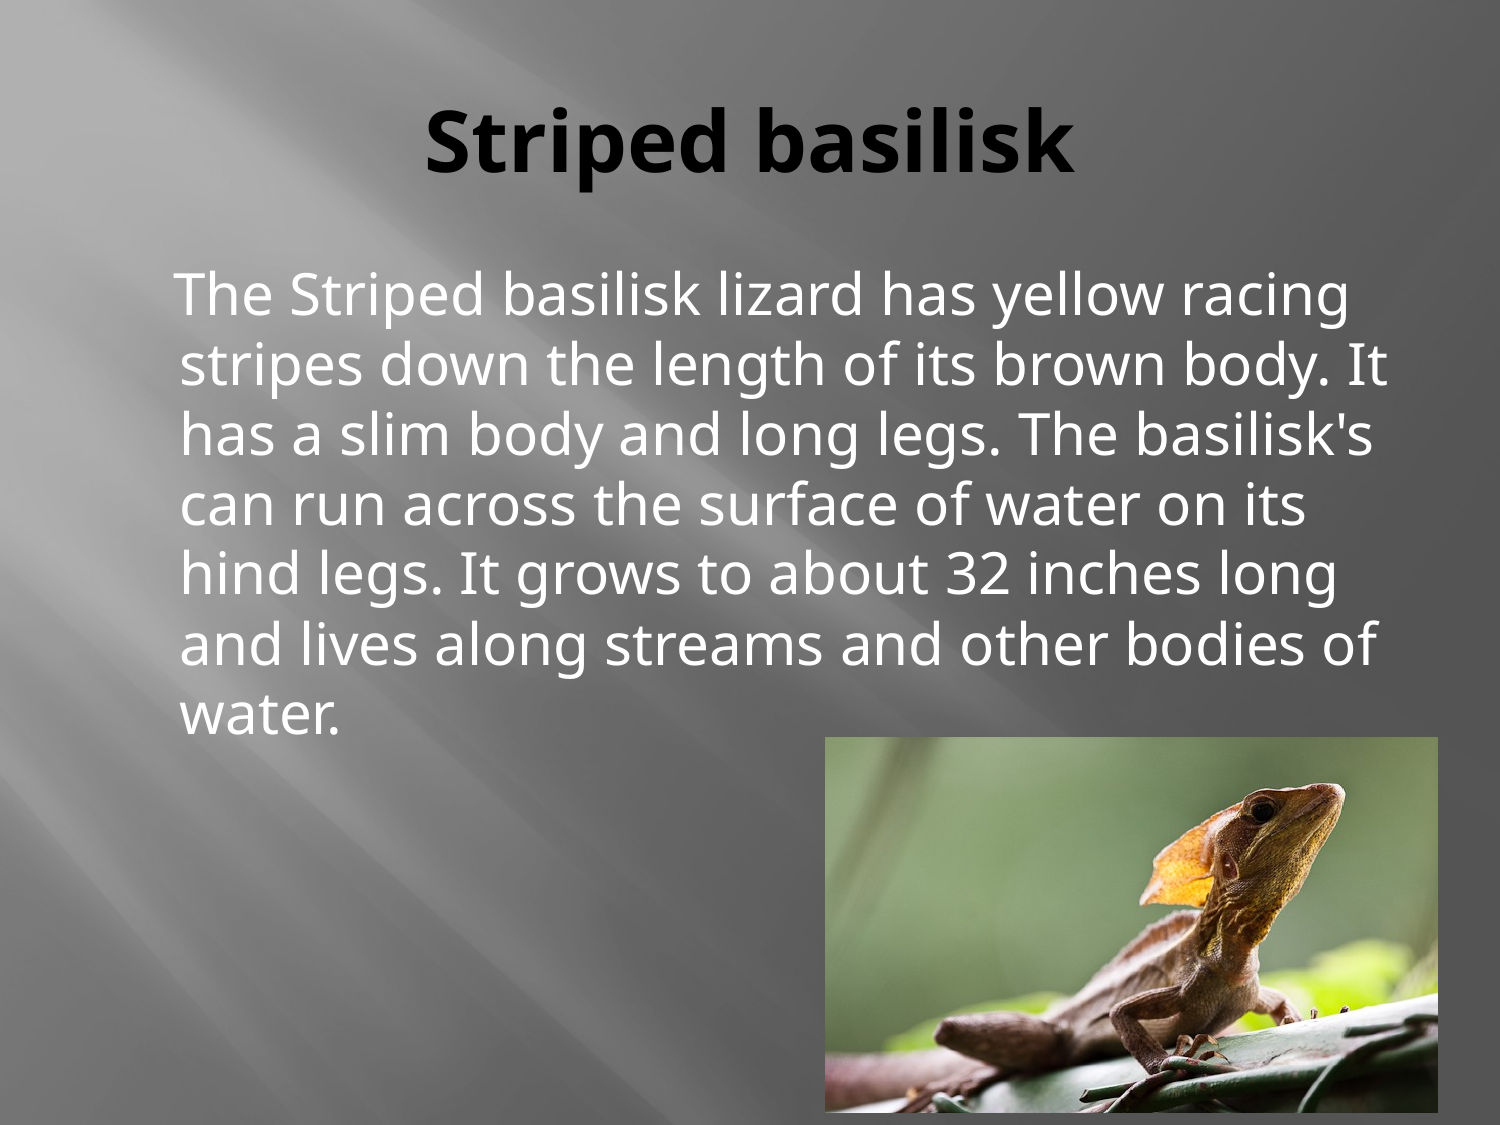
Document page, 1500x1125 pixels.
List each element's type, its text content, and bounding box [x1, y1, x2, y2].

picture [824, 737, 1438, 1113]
list The Striped basilisk lizard has yellow racing stripes down the length of its brown body. It has a slim body and long legs. The basilisk's can run across the surface of water on its hind legs. It grows to about 32 inches long and lives along streams and other bodies of water. [75, 249, 1413, 788]
title Striped basilisk [75, 45, 1425, 233]
